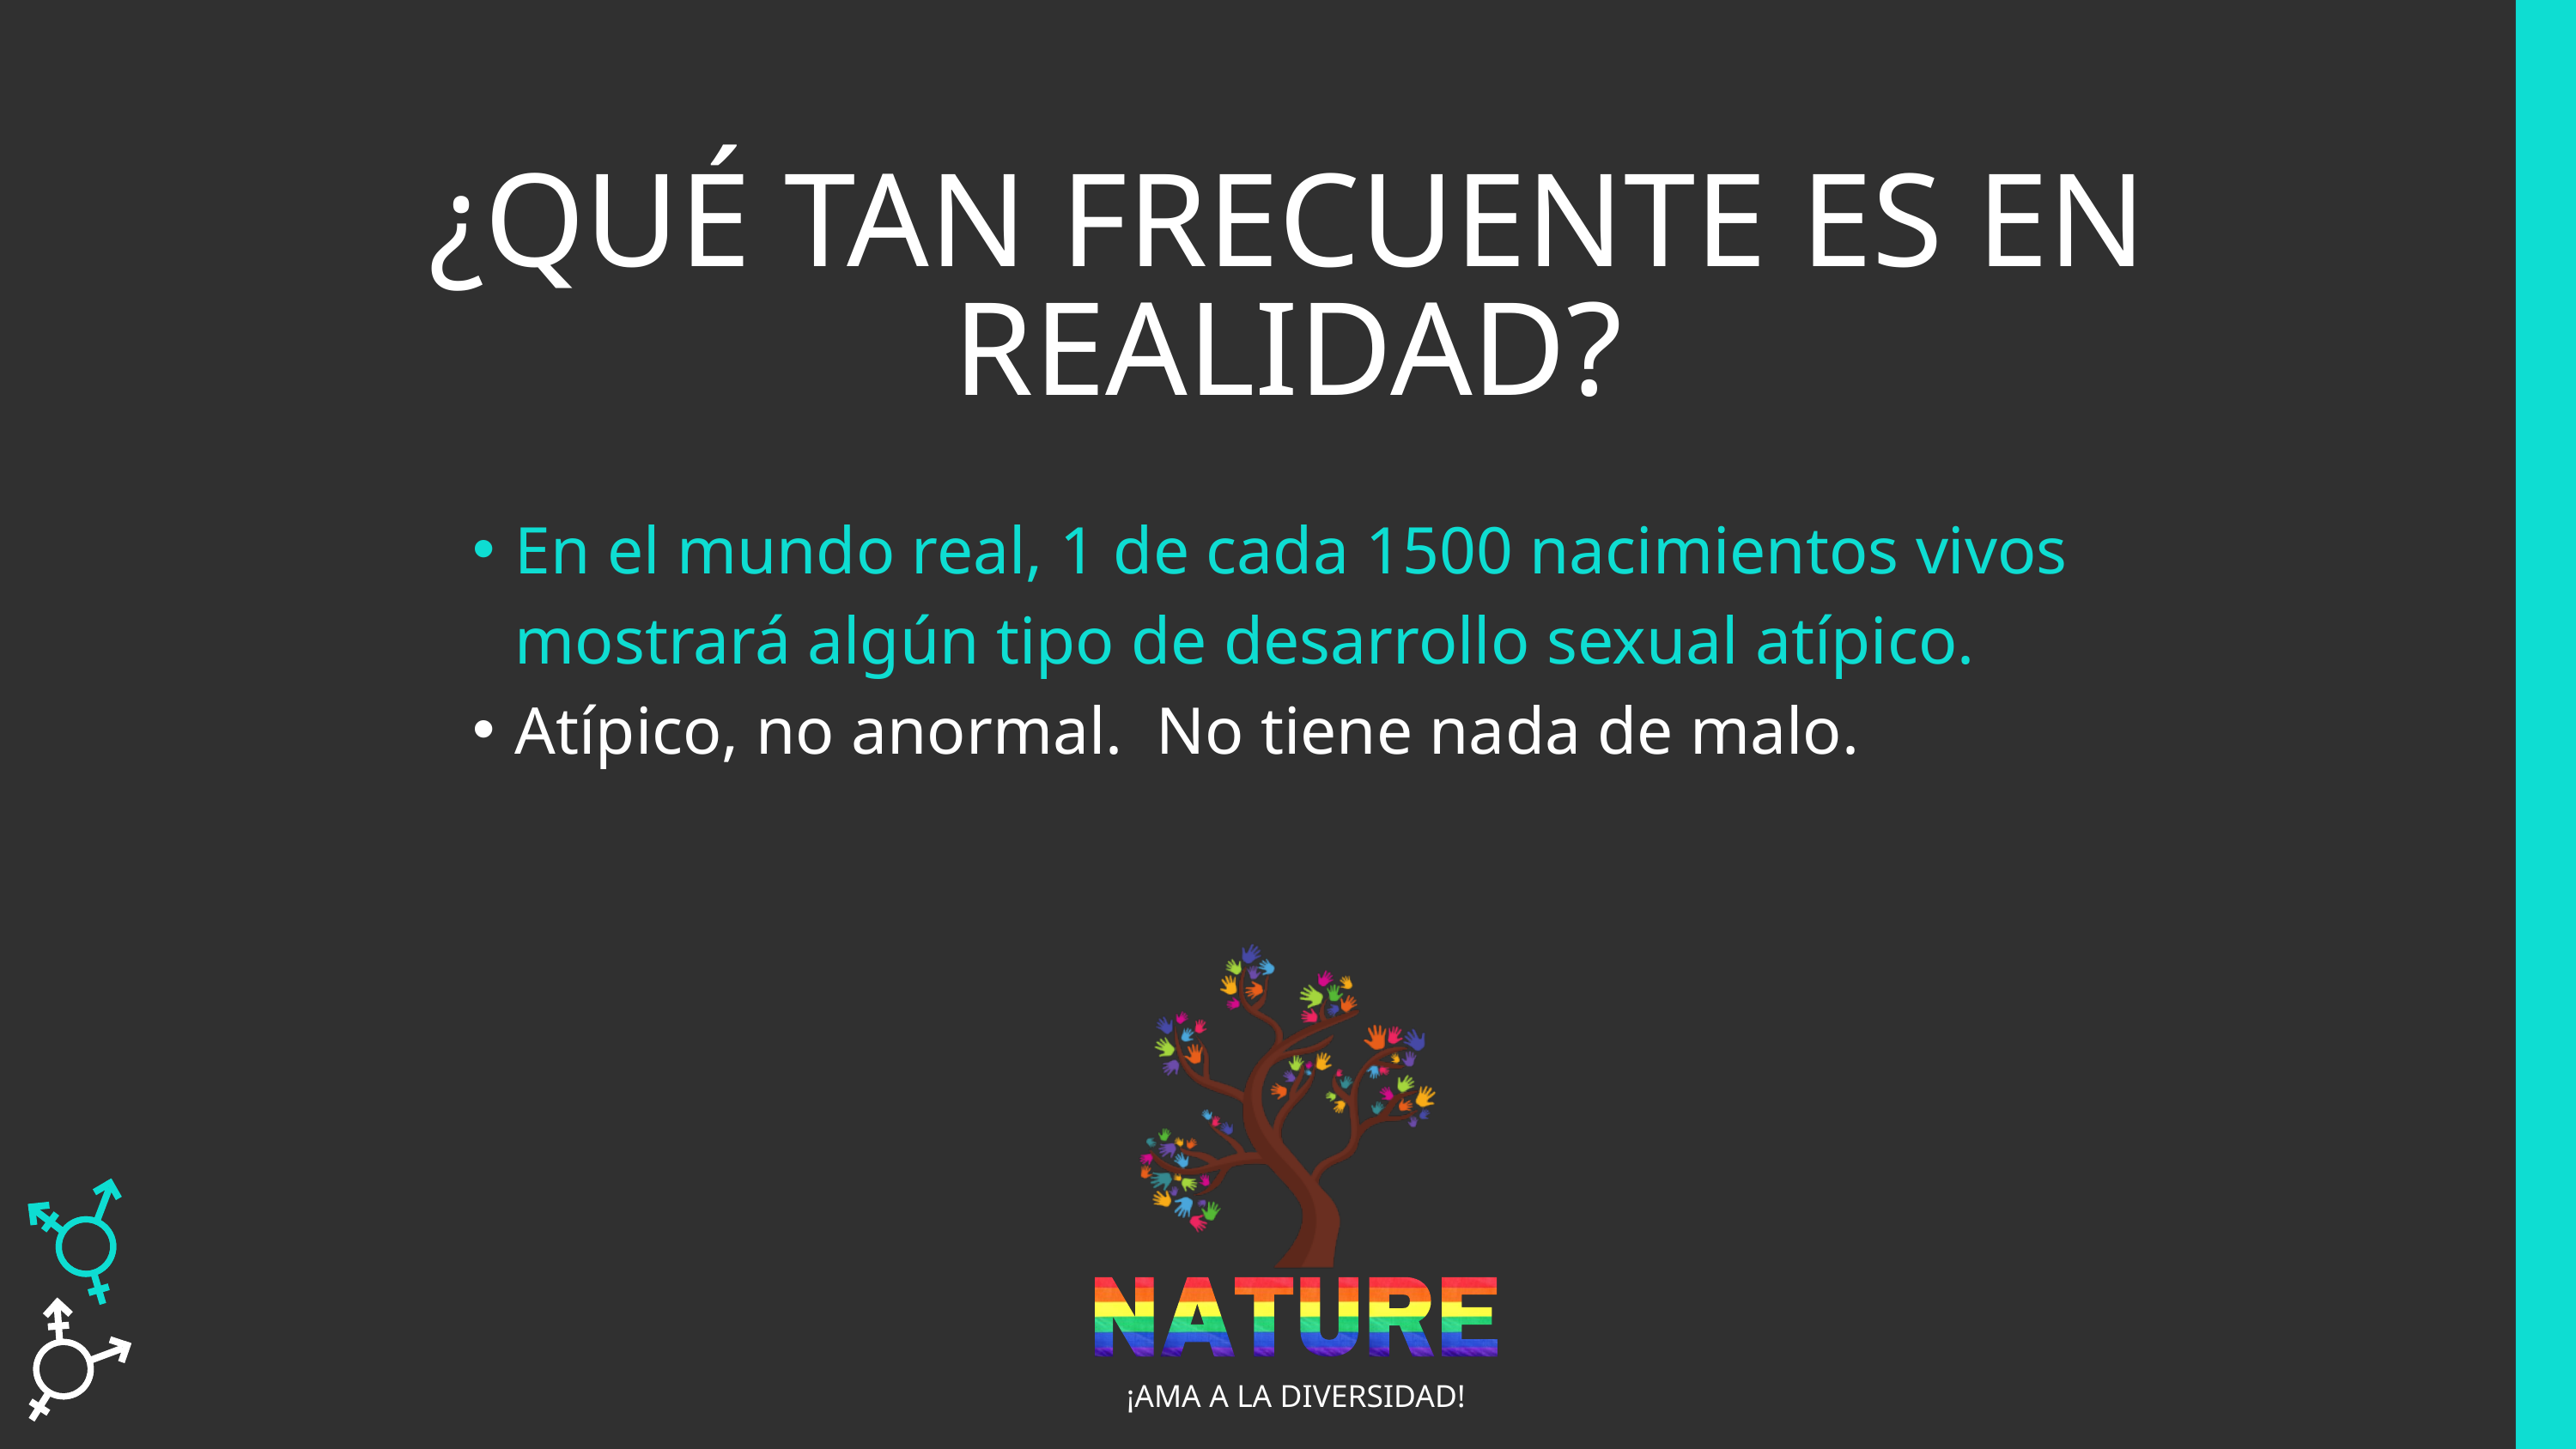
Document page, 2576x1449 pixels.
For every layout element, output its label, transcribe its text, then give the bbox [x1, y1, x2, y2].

text_box [2515, 0, 2576, 1449]
text_box En el mundo real, 1 de cada 1500 nacimientos vivos mostrará algún tipo de desarrollo sexual atípico. Atípico, no anormal. No tiene nada de malo. [431, 496, 2275, 767]
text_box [6, 1152, 151, 1302]
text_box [1, 1276, 145, 1426]
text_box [1094, 1360, 1498, 1416]
picture [1035, 852, 1541, 1360]
text_box ¿QUÉ TAN FRECUENTE ES EN REALIDAD? [144, 163, 2432, 421]
